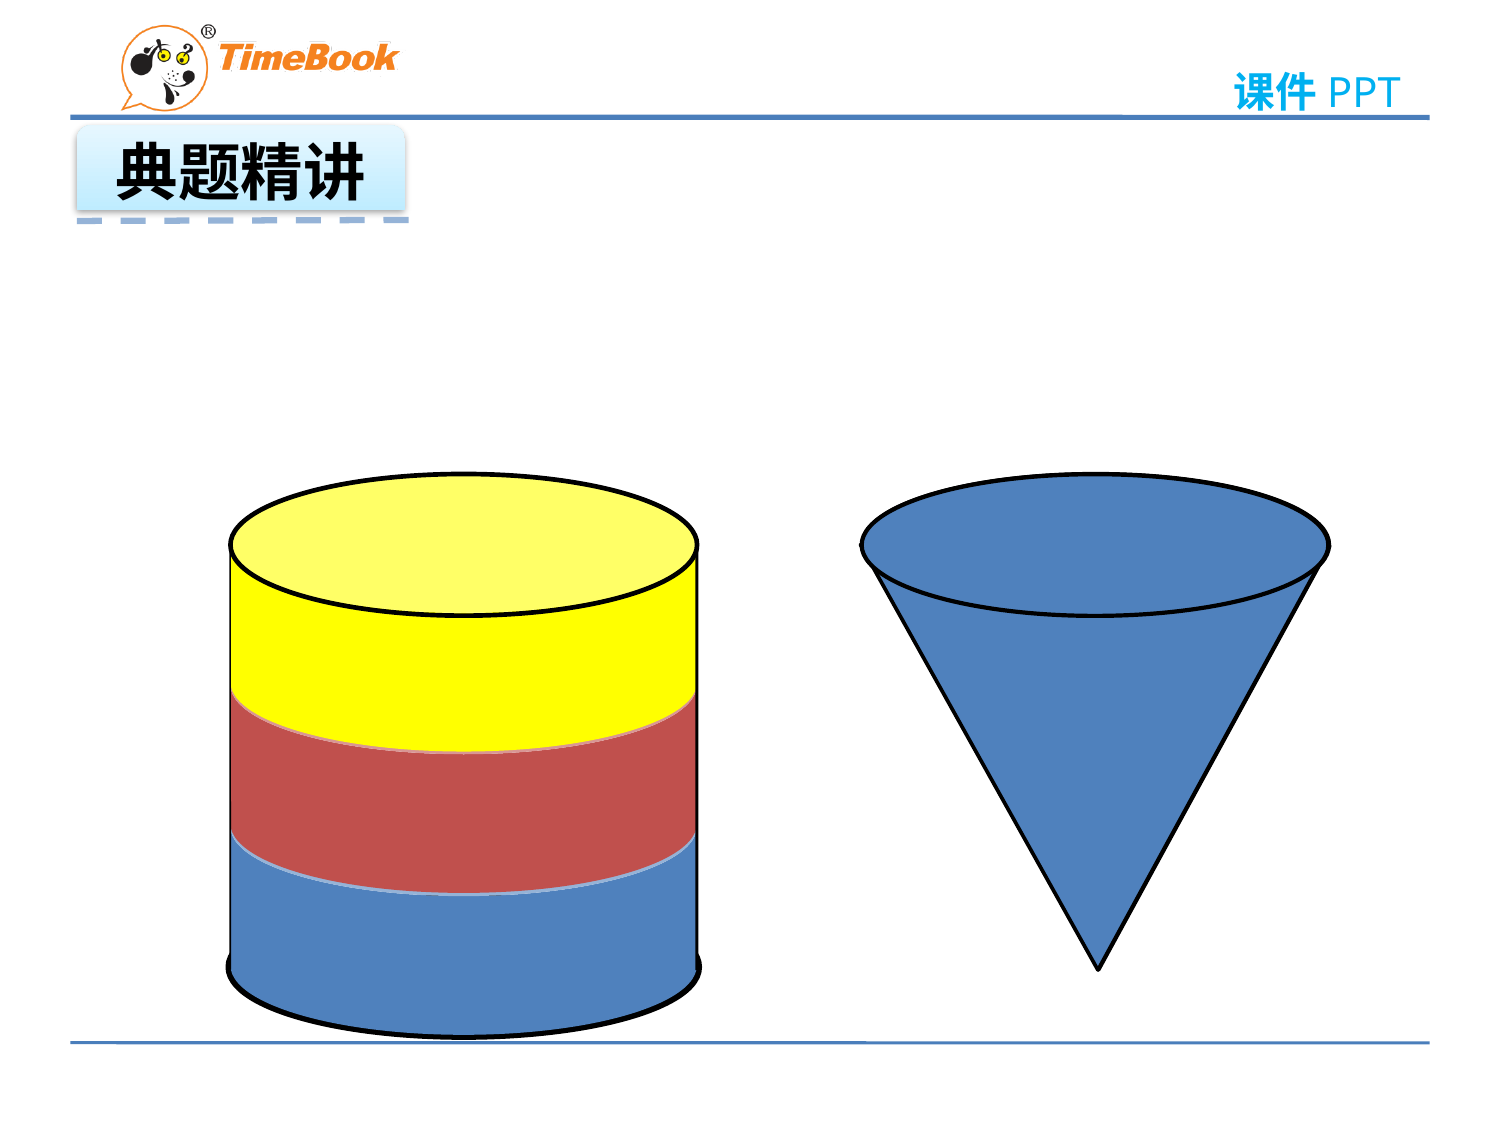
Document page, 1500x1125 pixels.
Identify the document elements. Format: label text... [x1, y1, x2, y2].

text_box [230, 473, 698, 616]
text_box [231, 690, 696, 893]
text_box 典题精讲 [76, 124, 406, 212]
text_box [230, 832, 697, 1035]
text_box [860, 473, 1330, 971]
text_box [231, 553, 696, 752]
picture [118, 22, 408, 113]
